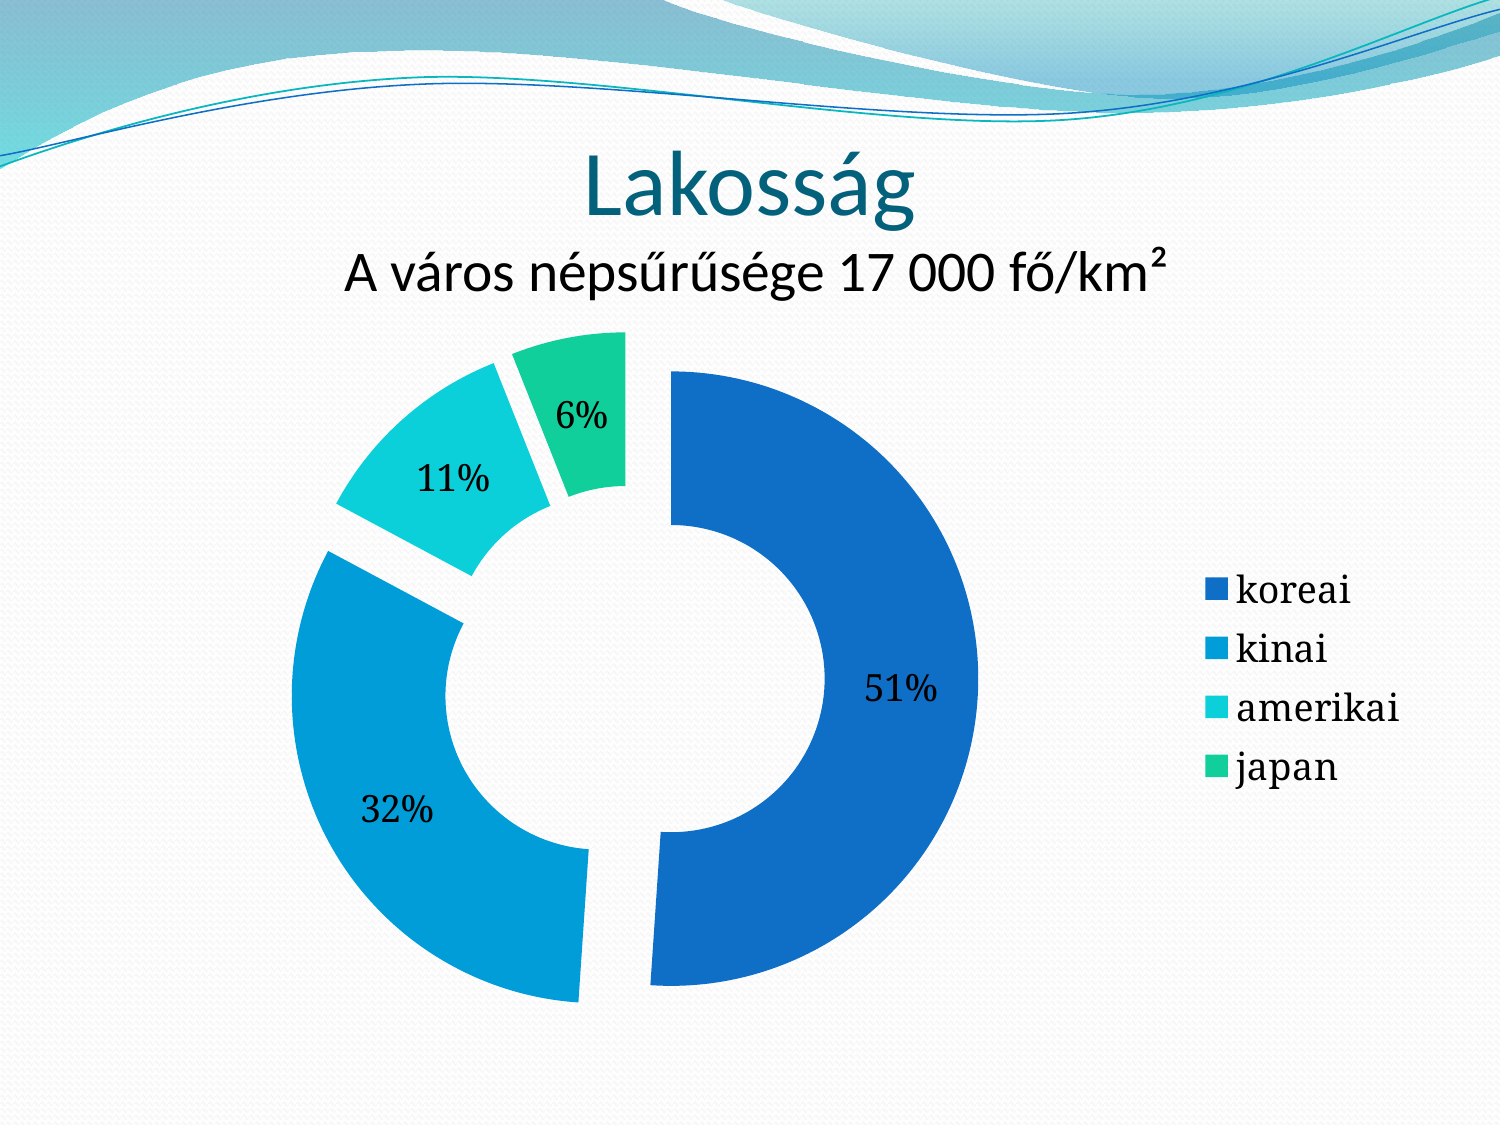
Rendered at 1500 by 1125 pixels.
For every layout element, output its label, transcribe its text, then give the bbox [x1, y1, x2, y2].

chart [74, 317, 1426, 1038]
title Lakosság A város népsűrűsége 17 000 fő/km² [75, 115, 1425, 303]
